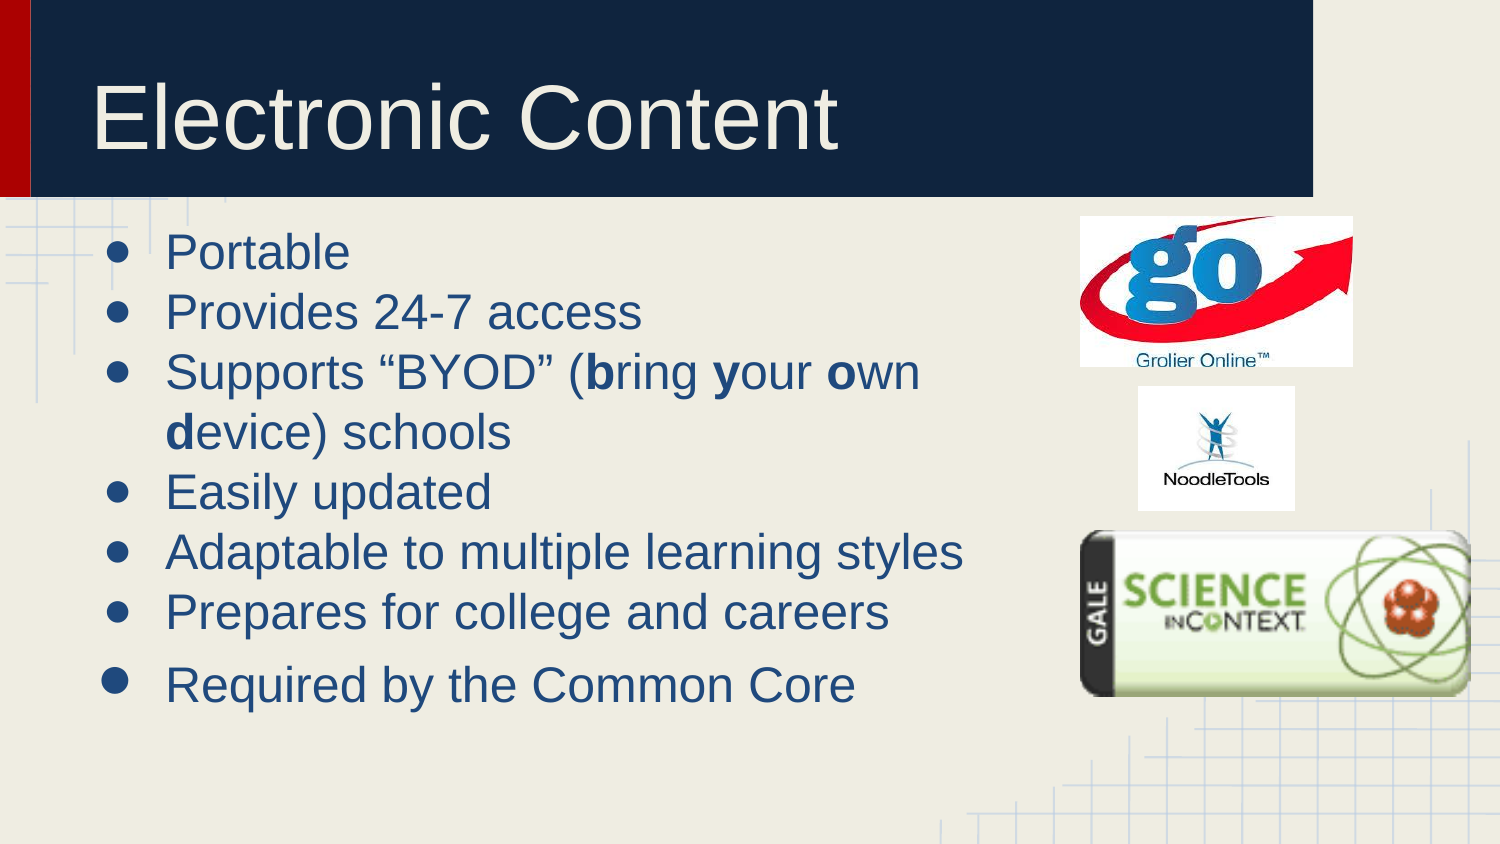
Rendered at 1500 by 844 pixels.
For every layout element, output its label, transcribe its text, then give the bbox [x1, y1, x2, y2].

picture [1137, 386, 1295, 511]
picture [1080, 530, 1471, 697]
title Electronic Content [75, 16, 1276, 183]
list Portable Provides 24-7 access Supports “BYOD” (bring your own device) schools Easily updated Adaptable to multiple learning styles Prepares for college and careers Required by the Common Core [75, 204, 1073, 812]
picture [1080, 215, 1353, 368]
